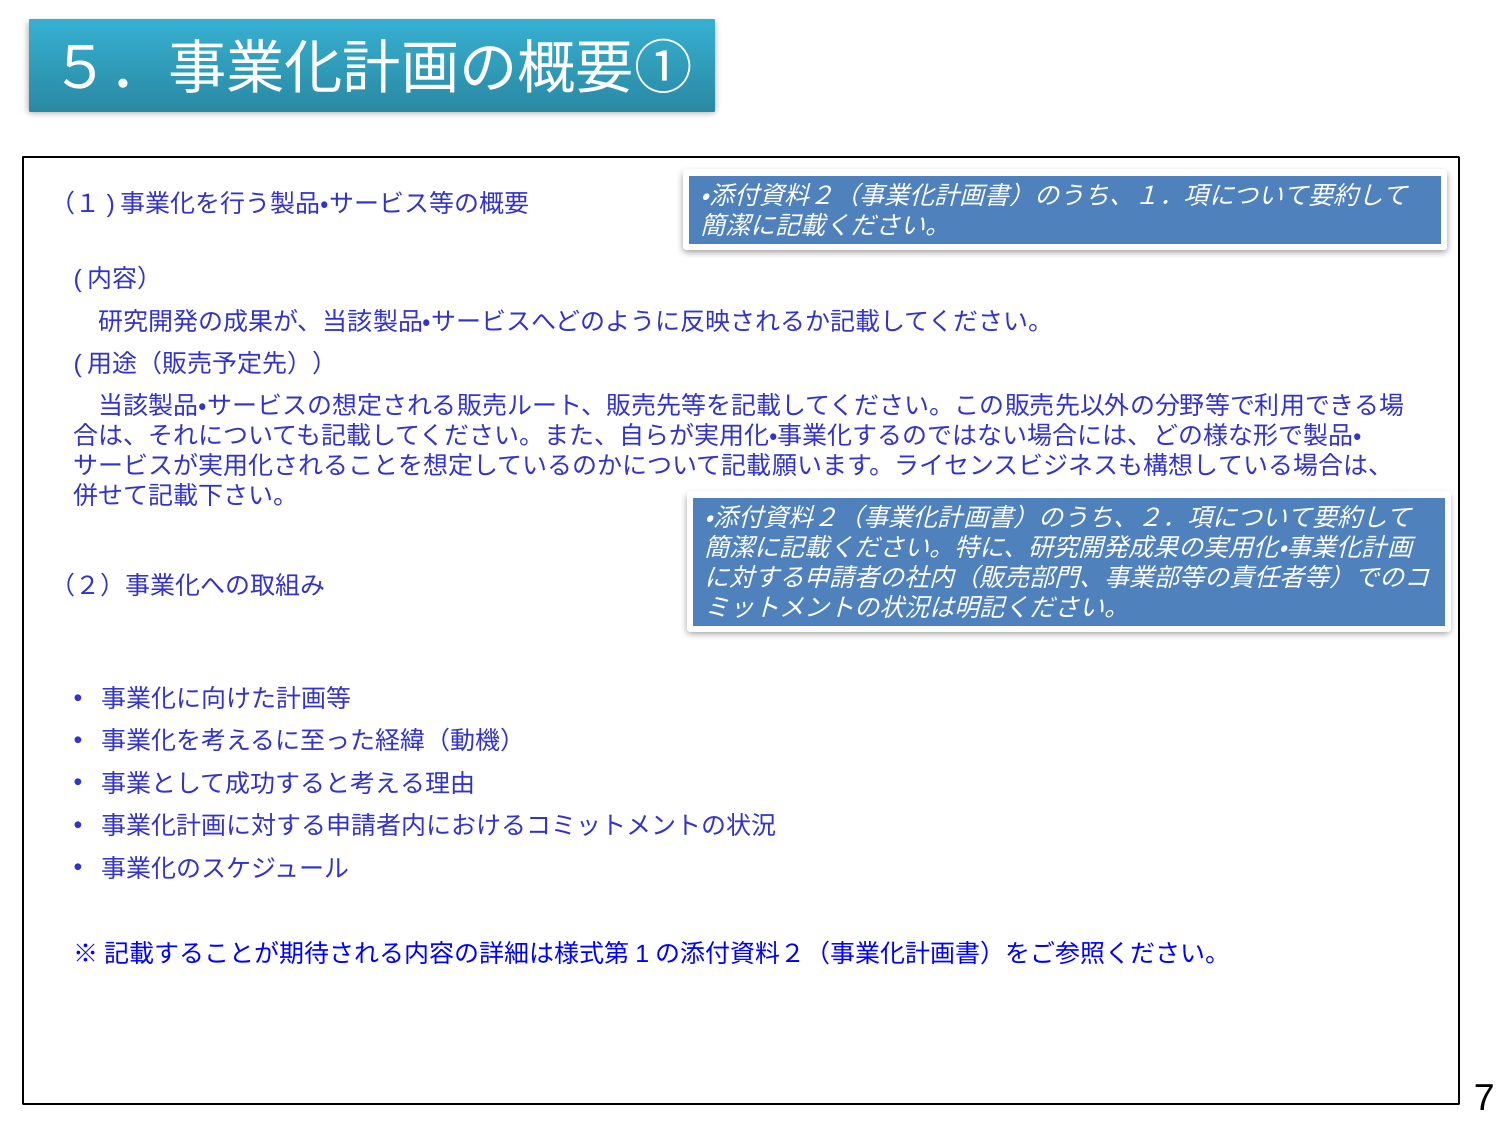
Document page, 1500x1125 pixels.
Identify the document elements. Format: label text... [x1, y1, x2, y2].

text_box ５．事業化計画の概要① [29, 19, 715, 112]
text_box （１)事業化を行う製品・サービス等の概要 （２）事業化への取組み [35, 179, 715, 692]
text_box [21, 155, 1461, 1106]
text_box ・添付資料２（事業化計画書）のうち、２．項について要約して簡潔に記載ください。特に、研究開発成果の実用化・事業化計画に対する申請者の社内（販売部門、事業部等の責任者等）でのコミットメントの状況は明記ください。 [687, 491, 1451, 632]
text_box 7 [1407, 1076, 1495, 1114]
text_box 事業化に向けた計画等 事業化を考えるに至った経緯（動機） 事業として成功すると考える理由 事業化計画に対する申請者内におけるコミットメントの状況 事業化のスケジュール ※記載することが期待される内容の詳細は様式第1の添付資料２（事業化計画書）をご参照ください。 [58, 675, 1424, 975]
text_box (内容） 研究開発の成果が、当該製品・サービスへどのように反映されるか記載してください。 (用途（販売予定先）） 当該製品・サービスの想定される販売ルート、販売先等を記載してください。この販売先以外の分野等で利用できる場合は、それについても記載してください。また、自らが実用化・事業化するのではない場合には、どの様な形で製品・サービスが実用化されることを想定しているのかについて記載願います。ライセンスビジネスも構想している場合は、併せて記載下さい。 [58, 255, 1424, 560]
text_box ・添付資料２（事業化計画書）のうち、１．項について要約して簡潔に記載ください。 [683, 169, 1447, 250]
